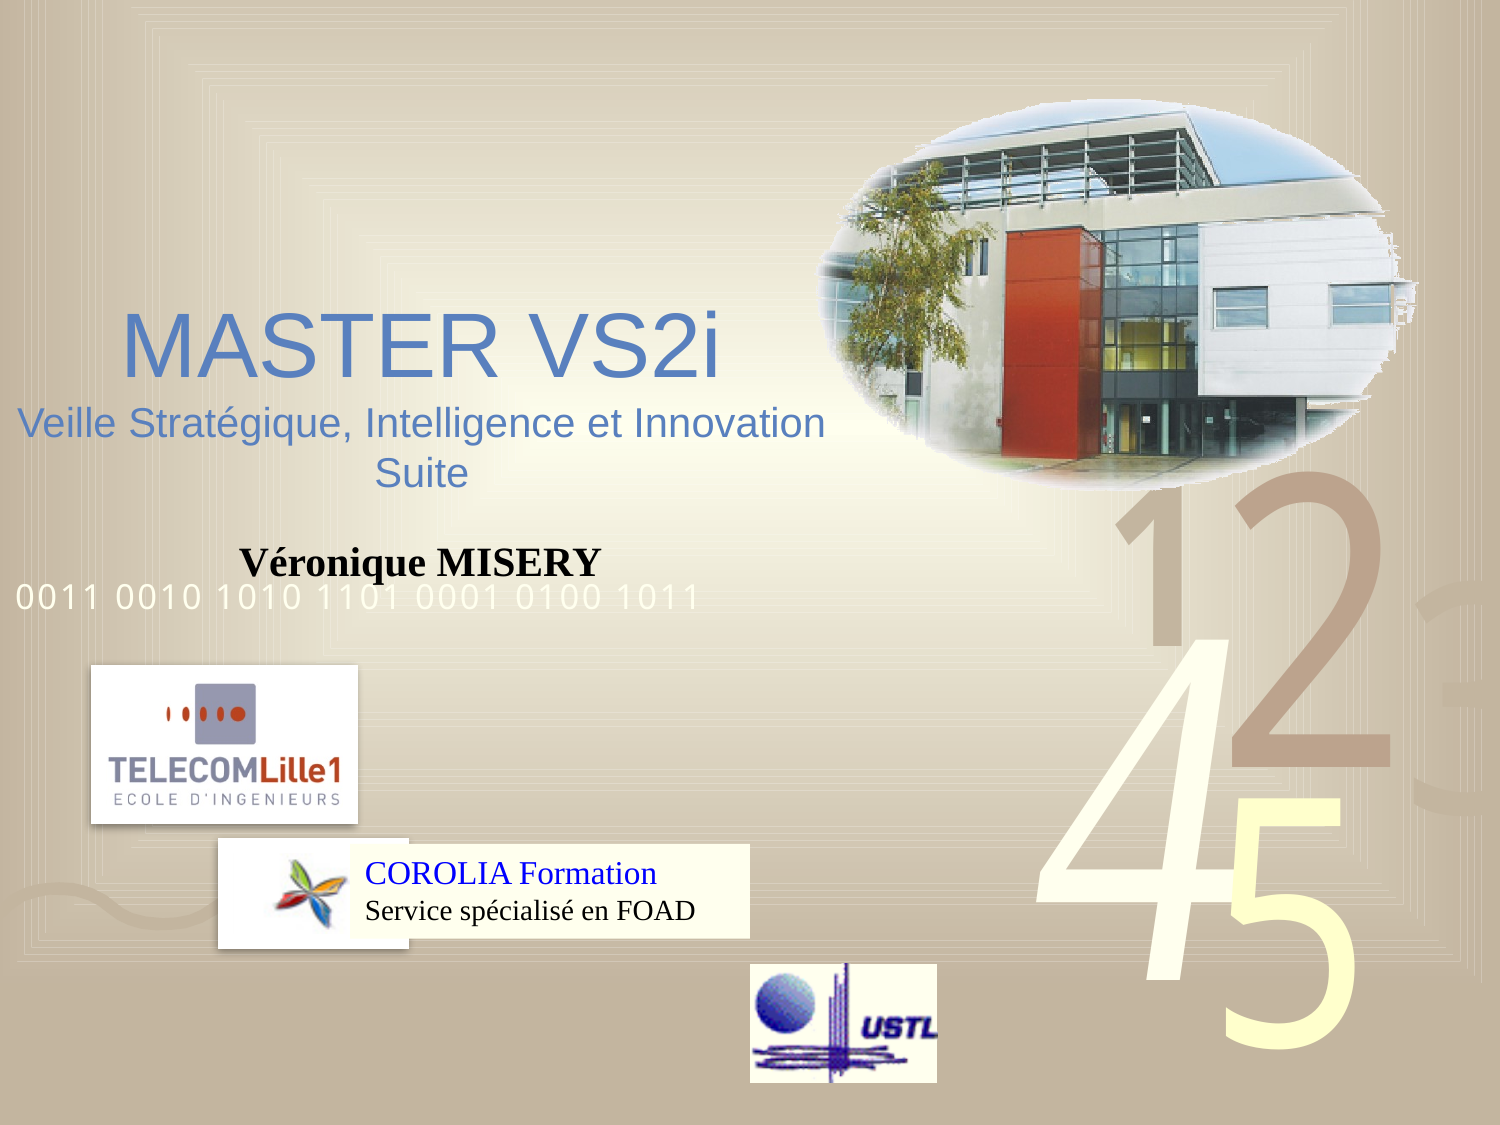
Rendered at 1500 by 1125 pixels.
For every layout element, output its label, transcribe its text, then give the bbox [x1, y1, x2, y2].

title MASTER VS2i Veille Stratégique, Intelligence et Innovation Suite [0, 316, 856, 505]
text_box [231, 843, 751, 939]
picture [105, 679, 344, 811]
picture [749, 963, 938, 1083]
picture [808, 81, 1422, 491]
text_box Véronique MISERY [224, 527, 618, 593]
